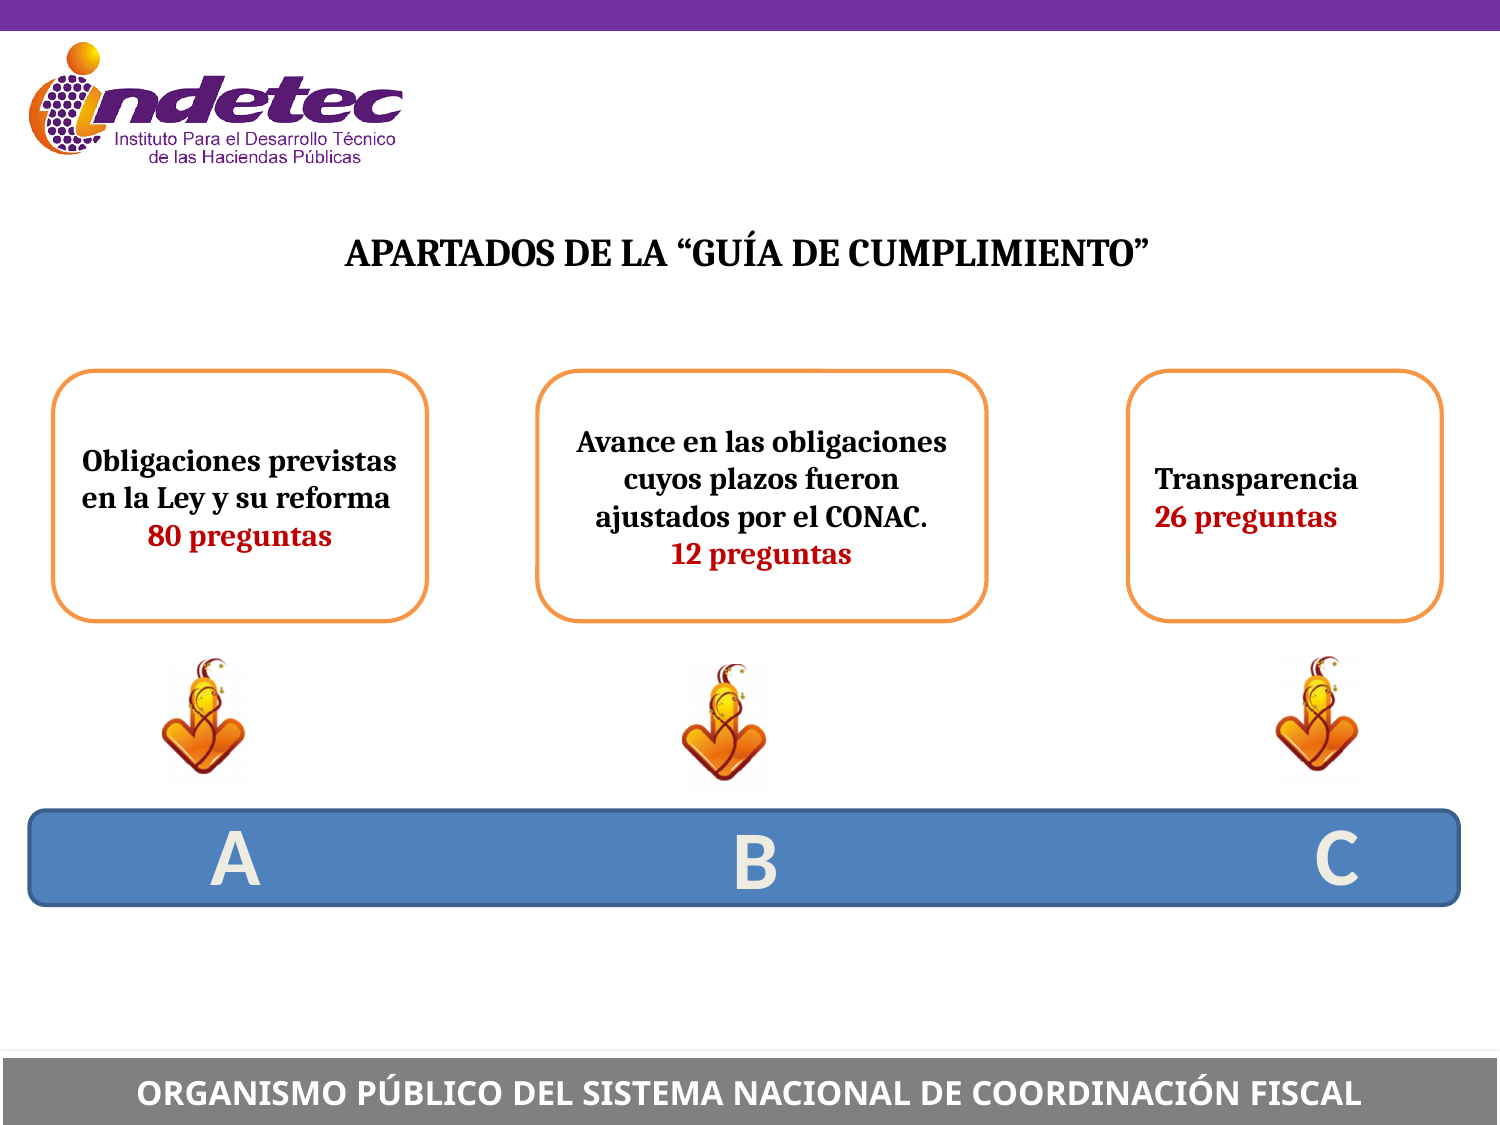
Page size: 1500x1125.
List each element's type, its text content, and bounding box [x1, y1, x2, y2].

text_box [238, 808, 716, 908]
text_box [0, 0, 1500, 31]
text_box APARTADOS DE LA “GUÍA DE CUMPLIMIENTO” [182, 219, 1313, 283]
text_box C [1300, 794, 1341, 910]
text_box Transparencia 26 preguntas [1125, 368, 1444, 624]
text_box [758, 808, 1300, 908]
picture [1255, 657, 1384, 785]
picture [661, 664, 793, 795]
text_box A [195, 794, 238, 910]
text_box B [716, 798, 758, 914]
text_box [27, 808, 195, 908]
text_box Obligaciones previstas en la Ley y su reforma 80 preguntas [50, 368, 430, 624]
text_box ORGANISMO PÚBLICO DEL SISTEMA NACIONAL DE COORDINACIÓN FISCAL [0, 1051, 1500, 1125]
picture [141, 659, 271, 788]
text_box [1341, 808, 1461, 908]
picture [29, 42, 406, 173]
text_box Avance en las obligaciones cuyos plazos fueron ajustados por el CONAC. 12 preguntas [535, 368, 989, 624]
